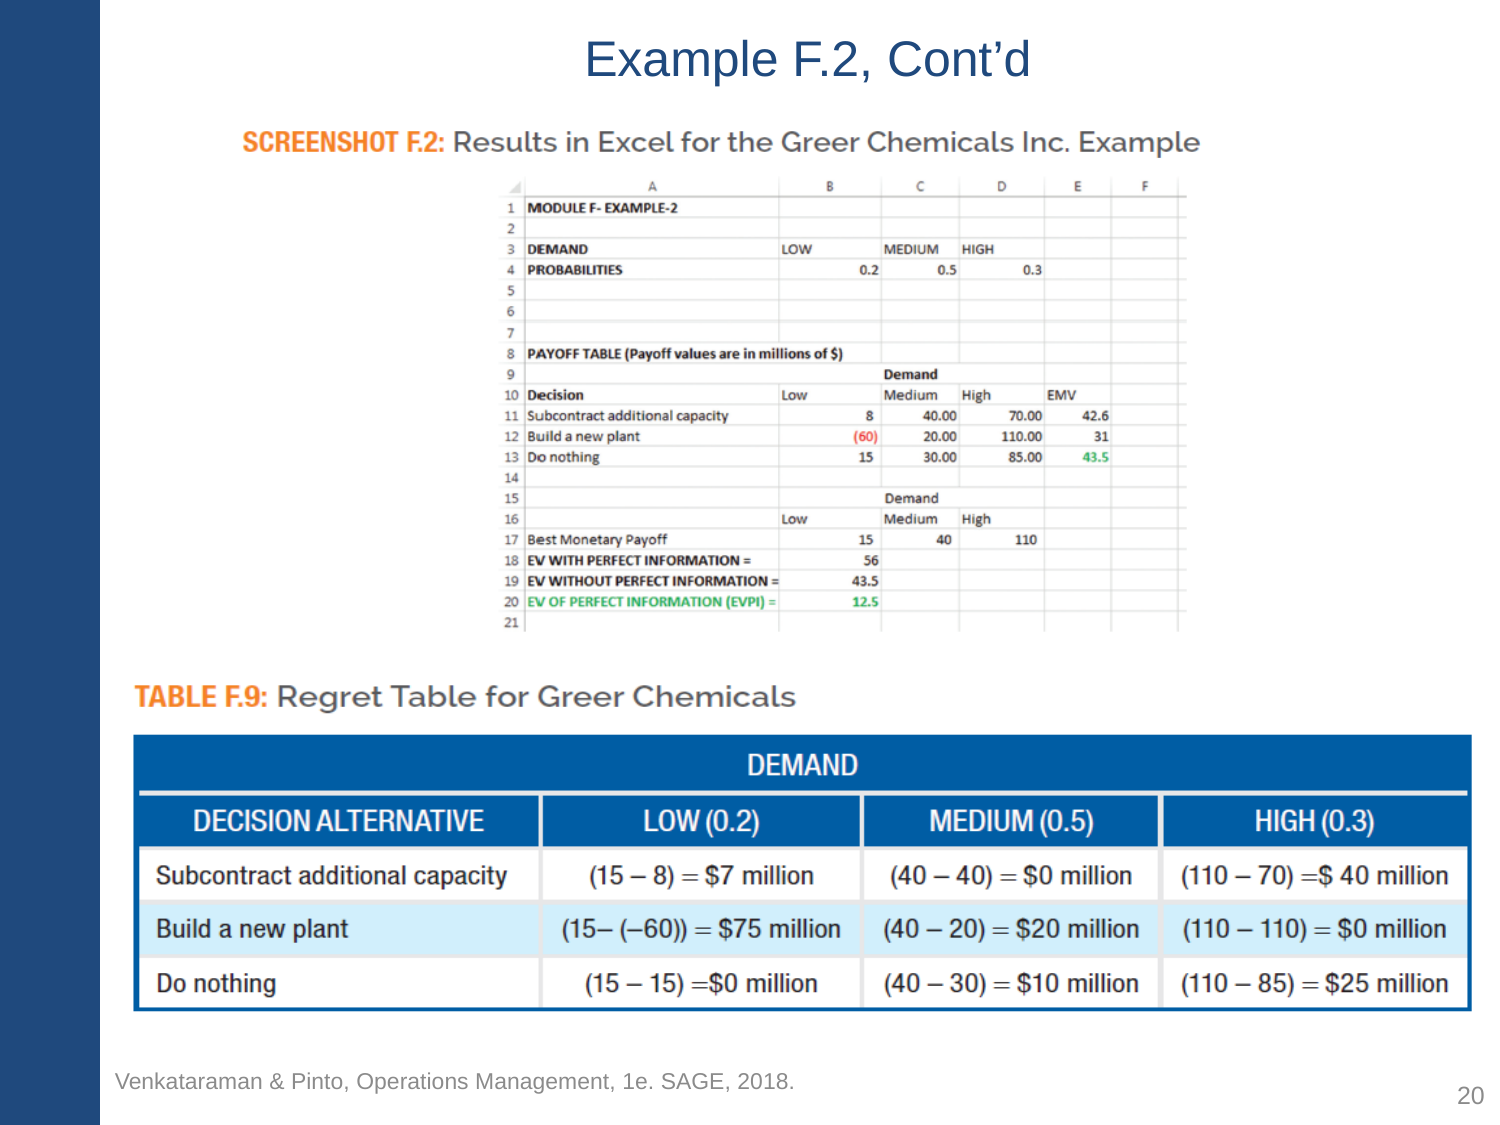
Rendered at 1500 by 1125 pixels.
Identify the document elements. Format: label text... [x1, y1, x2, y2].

title Example F.2, Cont’d [176, 0, 1440, 113]
slide_number 20 [1425, 1065, 1500, 1125]
picture [124, 674, 1485, 1039]
footer Venkataraman & Pinto, Operations Management, 1e. SAGE, 2018. [99, 1059, 1250, 1120]
picture [237, 124, 1304, 651]
